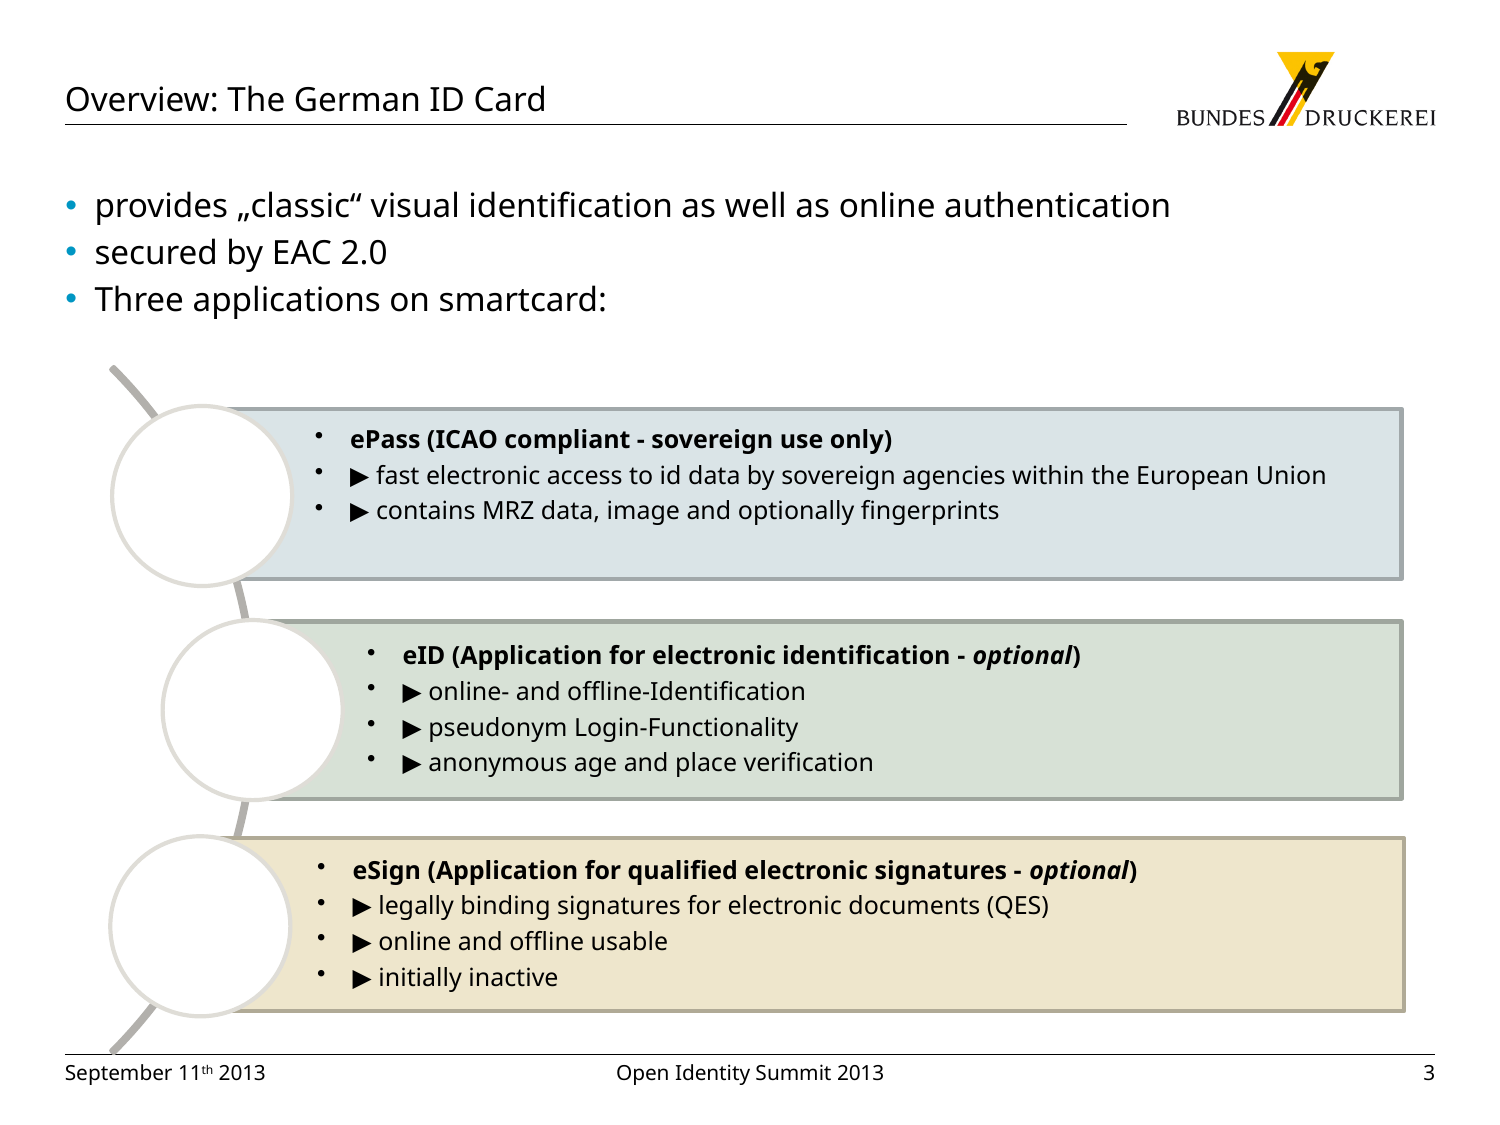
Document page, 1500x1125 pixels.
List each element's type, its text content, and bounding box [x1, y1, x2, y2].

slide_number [64, 1059, 361, 1085]
title Overview: The German ID Card [64, 78, 1129, 119]
footer Open Identity Summit 2013 [366, 1080, 1133, 1085]
picture [1126, 1, 1486, 176]
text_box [100, 349, 1412, 1071]
list provides „classic“ visual identification as well as online authentication secured by EAC 2.0 Three applications on smartcard: [64, 184, 1436, 976]
slide_number 3 [1139, 1059, 1436, 1085]
